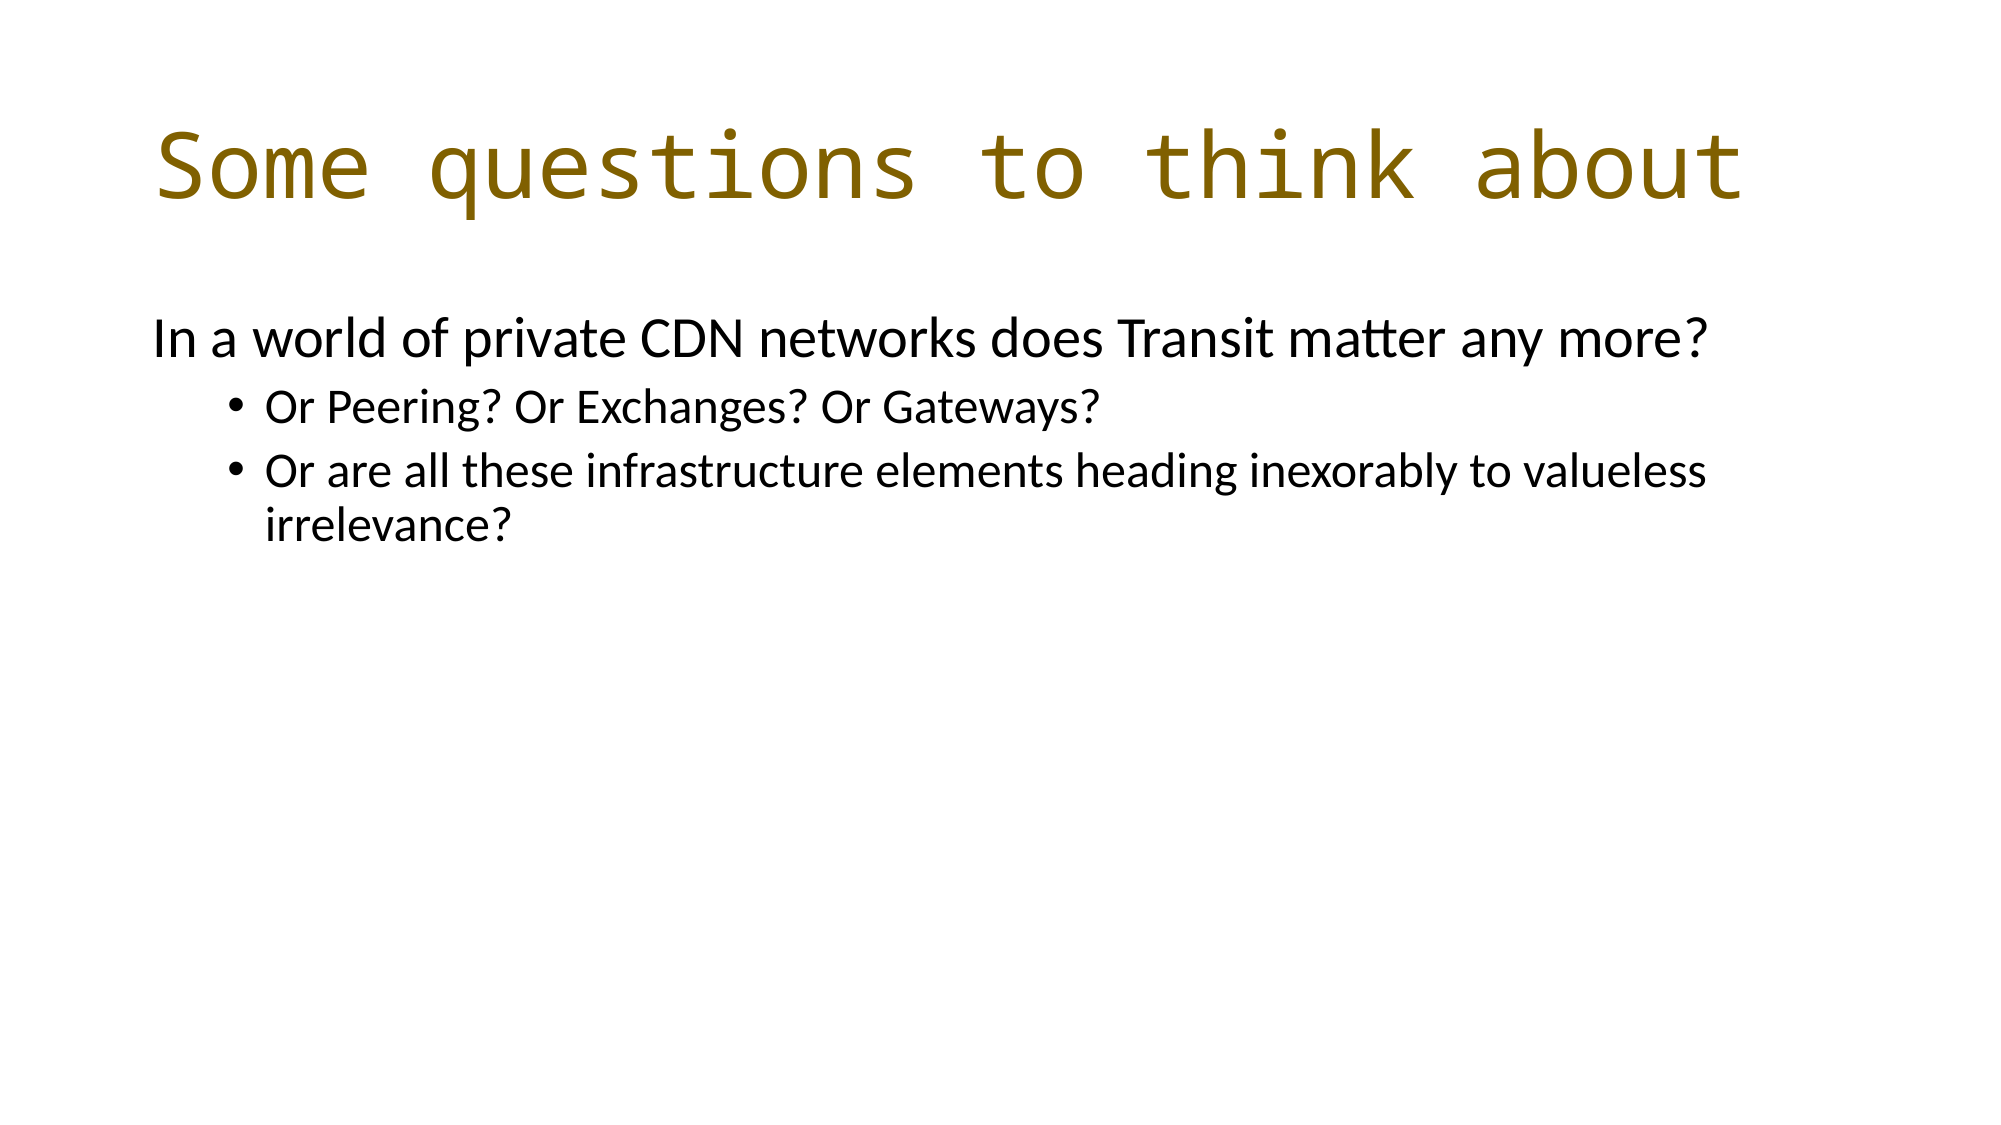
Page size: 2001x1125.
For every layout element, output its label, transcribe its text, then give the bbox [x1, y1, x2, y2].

list In a world of private CDN networks does Transit matter any more? Or Peering? Or Exchanges? Or Gateways? Or are all these infrastructure elements heading inexorably to valueless irrelevance? [137, 299, 1863, 1014]
title Some questions to think about [137, 59, 1863, 278]
